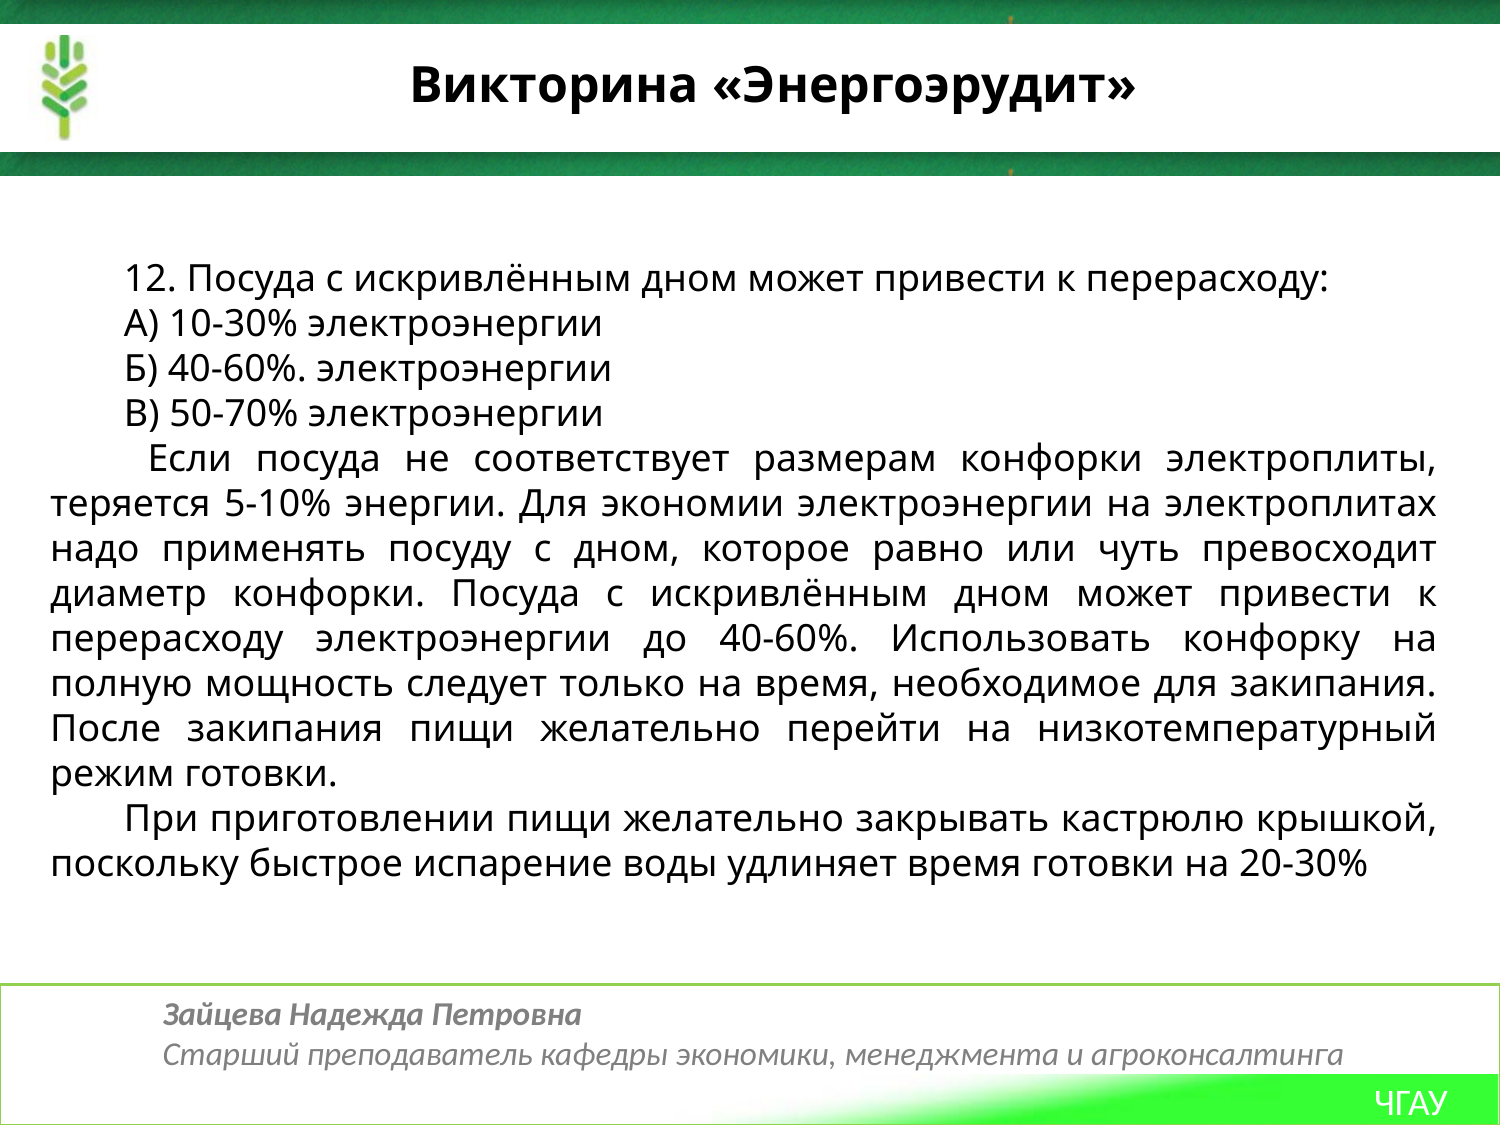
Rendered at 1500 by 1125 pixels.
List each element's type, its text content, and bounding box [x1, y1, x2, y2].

picture [0, 0, 1500, 24]
list 12. Посуда с искривлённым дном может привести к перерасходу: А) 10-30% электроэнергии Б) 40-60%. электроэнергии В) 50-70% электроэнергии Если посуда не соответствует размерам конфорки электроплиты, теряется 5-10% энергии. Для экономии электроэнергии на электроплитах надо применять посуду с дном, которое равно или чуть превосходит диаметр конфорки. Посуда с искривлённым дном может привести к перерасходу электроэнергии до 40-60%. Использовать конфорку на полную мощность следует только на время, необходимое для закипания. После закипания пищи желательно перейти на низкотемпературный режим готовки. При приготовлении пищи желательно закрывать кастрюлю крышкой, поскольку быстрое испарение воды удлиняет время готовки на 20-30% [35, 246, 1454, 961]
picture [0, 152, 1500, 177]
text_box Зайцева Надежда Петровна Старший преподаватель кафедры экономики, менеджмента и агроконсалтинга [0, 984, 1500, 1125]
picture [11, 34, 118, 141]
title Викторина «Энергоэрудит» [119, 35, 1454, 129]
picture [304, 1074, 1500, 1125]
